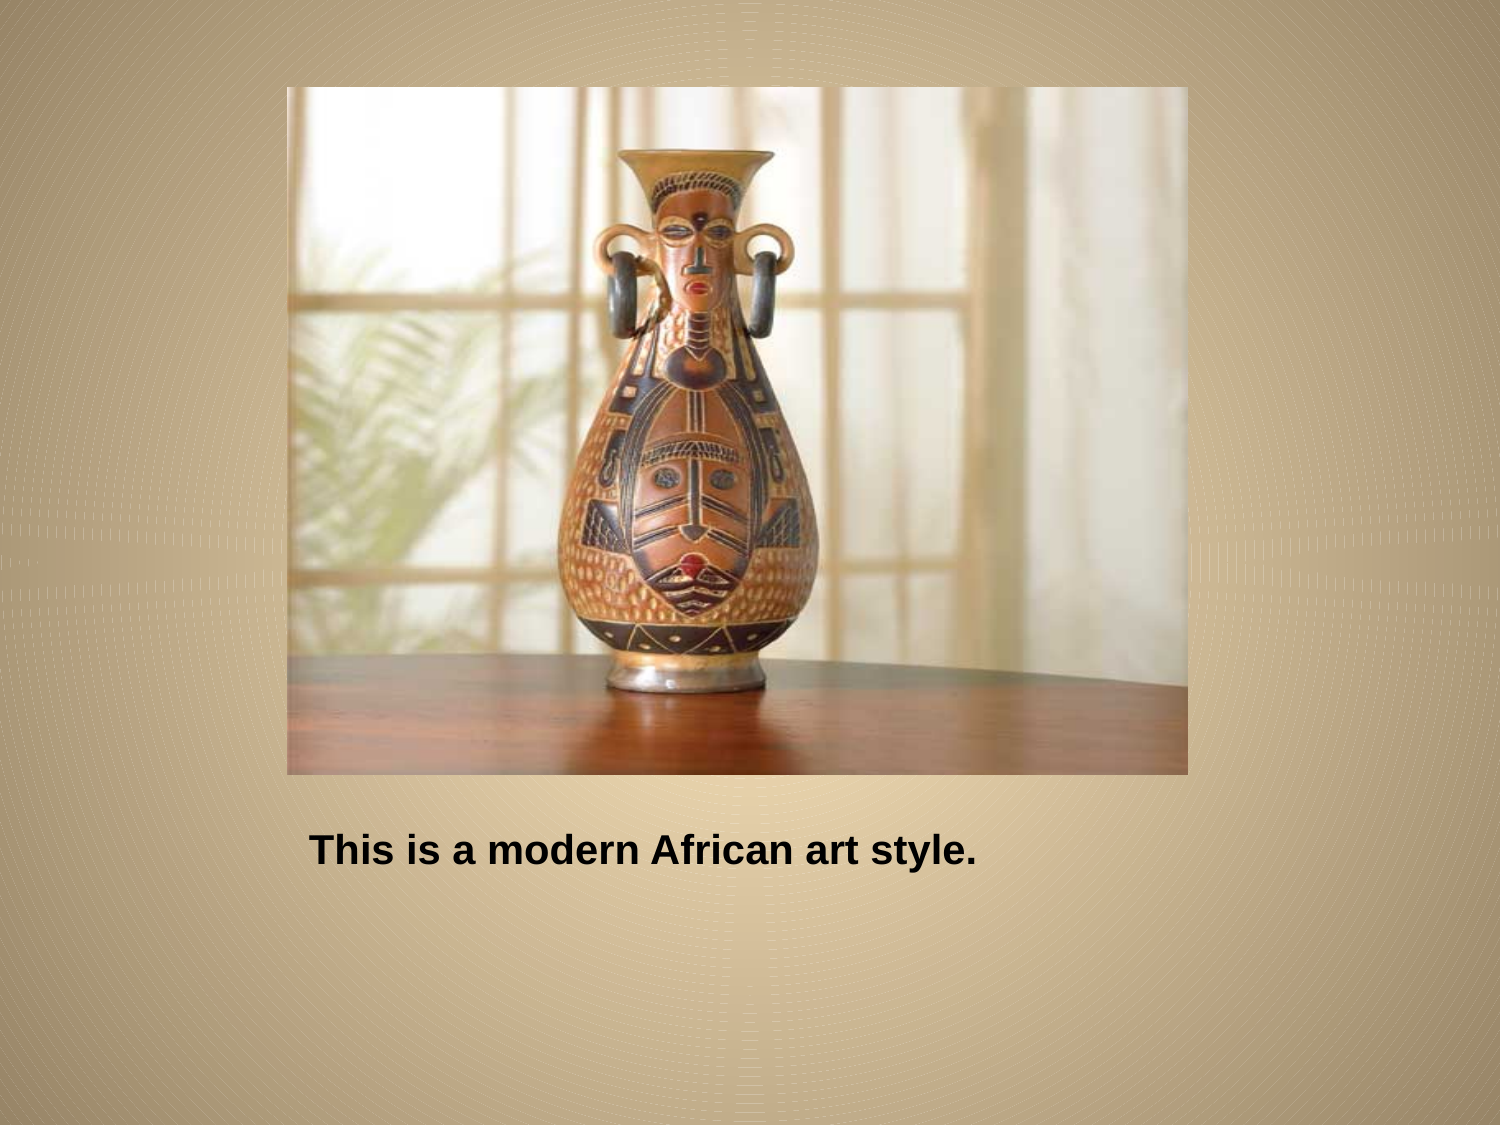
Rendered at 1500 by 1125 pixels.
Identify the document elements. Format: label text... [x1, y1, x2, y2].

title This is a modern African art style. [294, 787, 1194, 881]
picture [287, 87, 1195, 776]
